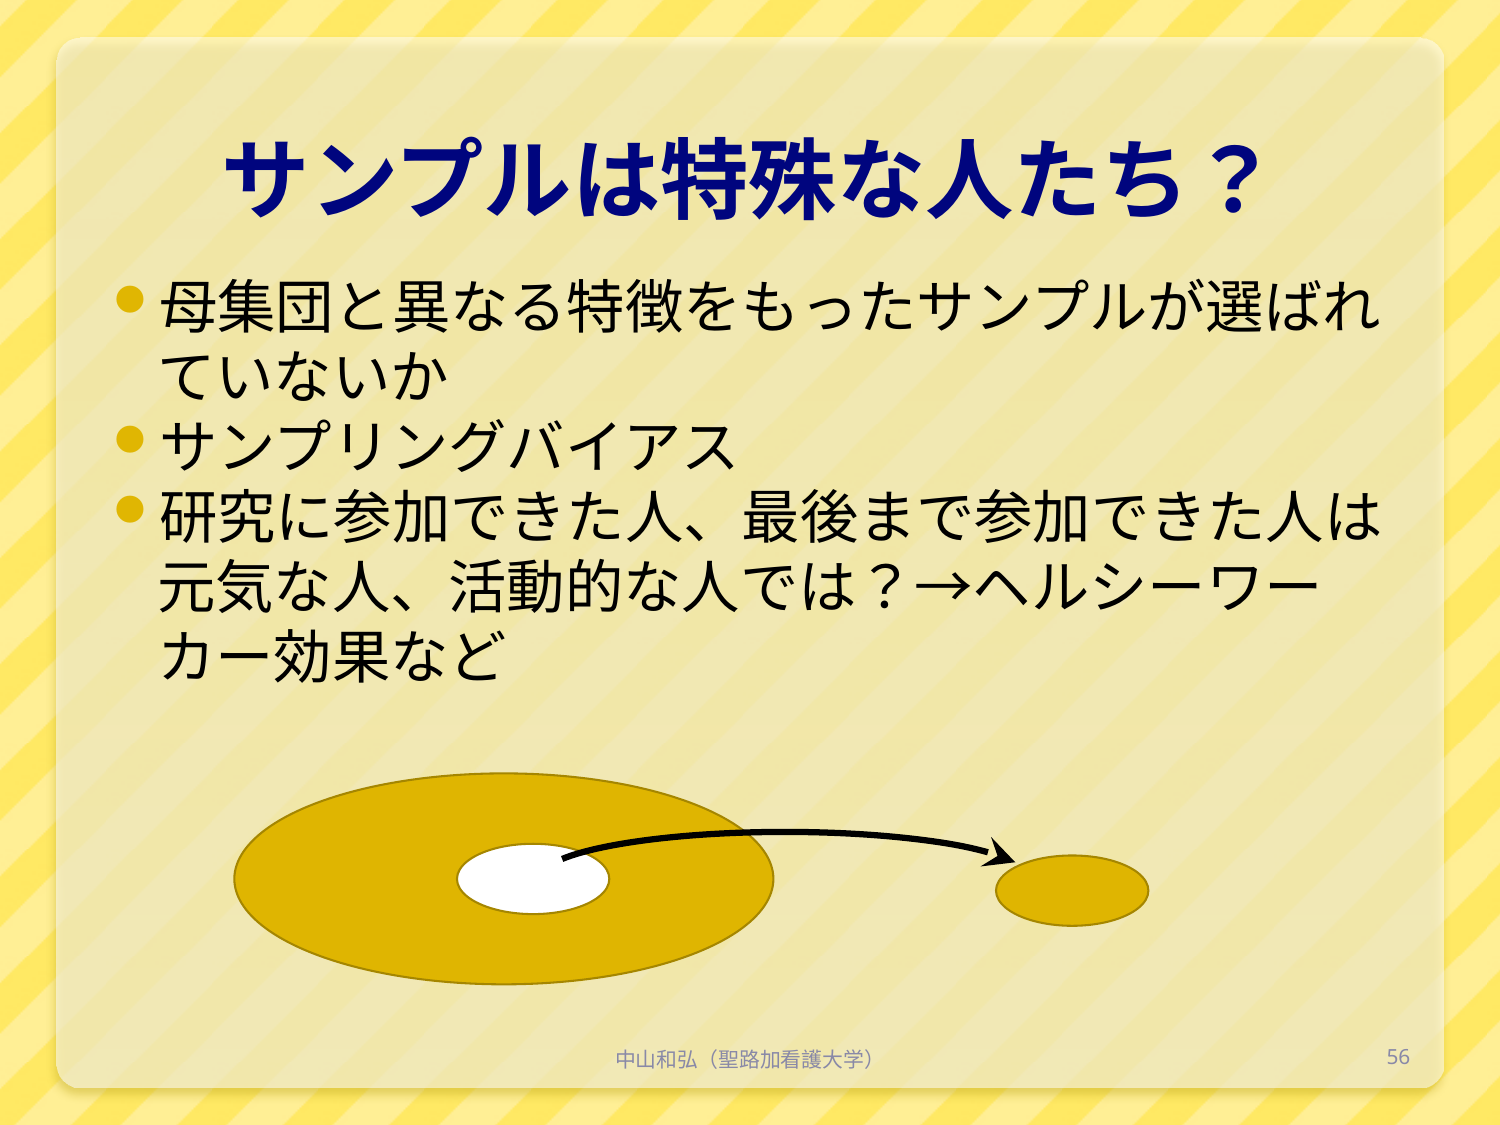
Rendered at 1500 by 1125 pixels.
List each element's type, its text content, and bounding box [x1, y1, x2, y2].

footer 中山和弘（聖路加看護大学） [512, 1019, 988, 1080]
text_box [994, 854, 1150, 927]
slide_number 56 [1074, 1019, 1425, 1080]
title サンプルは特殊な人たち？ [75, 50, 1425, 238]
text_box [561, 831, 1016, 879]
text_box ｒ2 [0, 0, 1500, 1125]
text_box [455, 842, 611, 916]
text_box [233, 772, 775, 986]
list 母集団と異なる特徴をもったサンプルが選ばれていないか サンプリングバイアス 研究に参加できた人、最後まで参加できた人は元気な人、活動的な人では？→ヘルシーワーカー効果など [75, 262, 1425, 1005]
